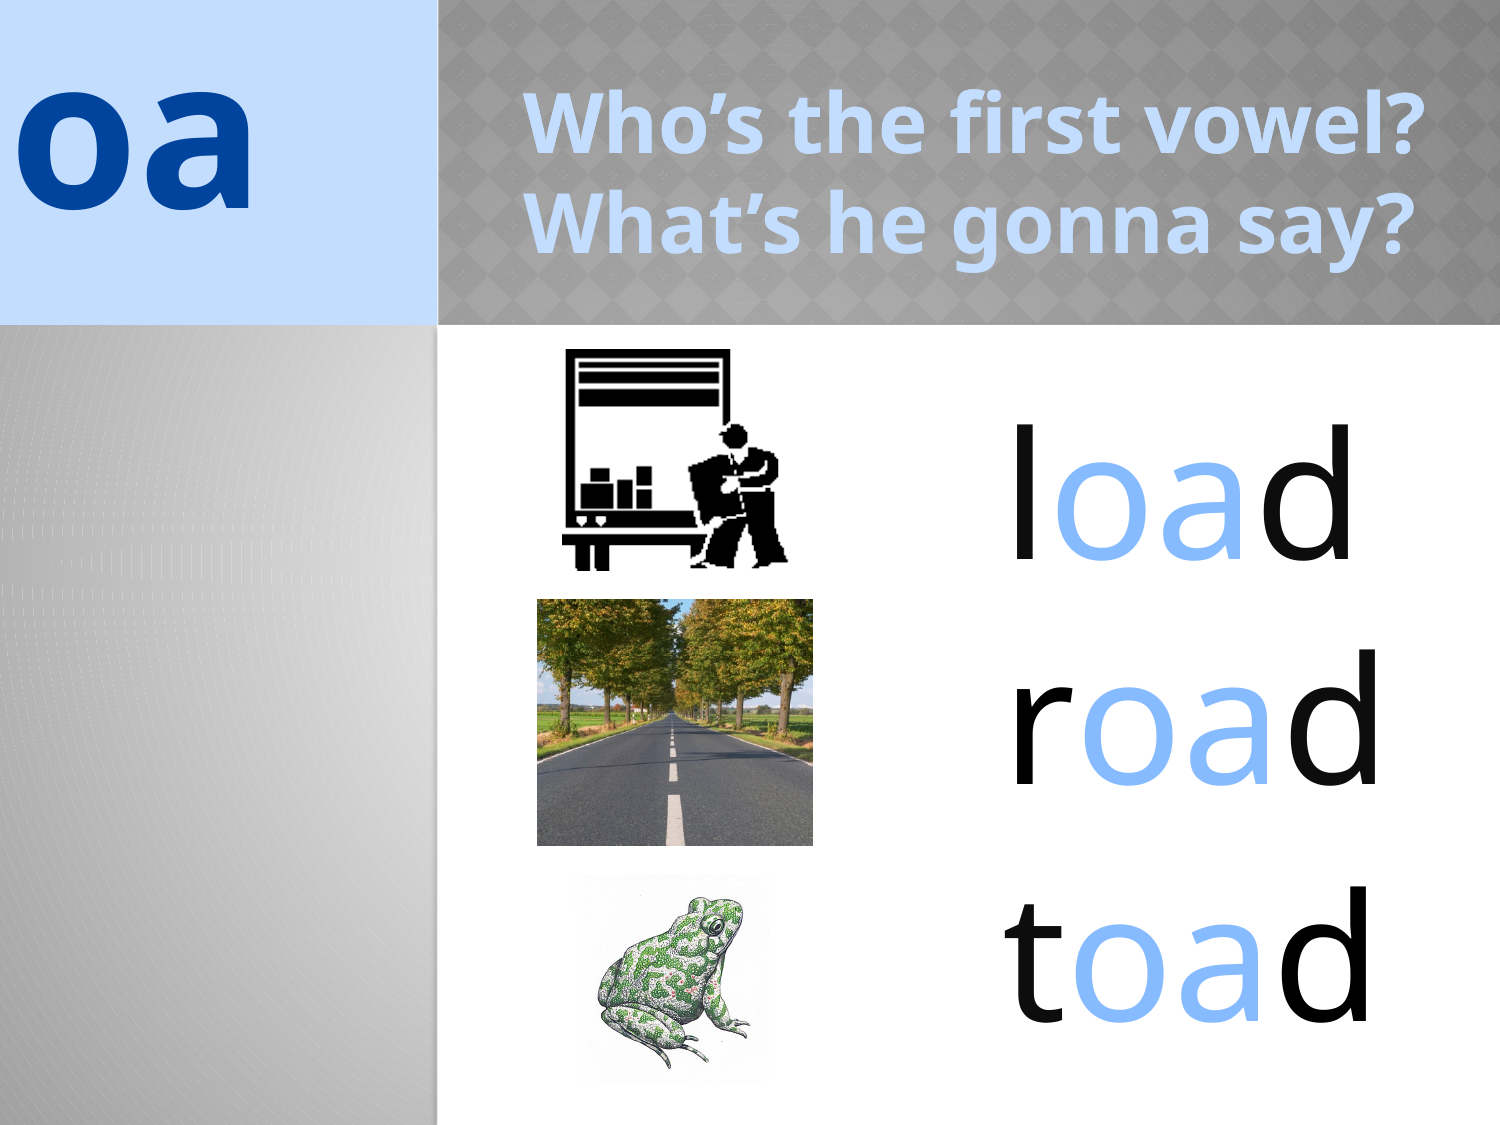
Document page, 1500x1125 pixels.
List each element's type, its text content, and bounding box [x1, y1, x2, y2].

picture [574, 874, 770, 1085]
picture [561, 349, 851, 571]
picture [537, 599, 813, 846]
text_box toad [987, 837, 1500, 1065]
text_box Who’s the first vowel? What’s he gonna say? [508, 62, 1443, 278]
subtitle oa [0, 0, 438, 325]
text_box load [987, 374, 1413, 599]
text_box [434, 322, 1500, 1125]
text_box road [987, 599, 1500, 828]
